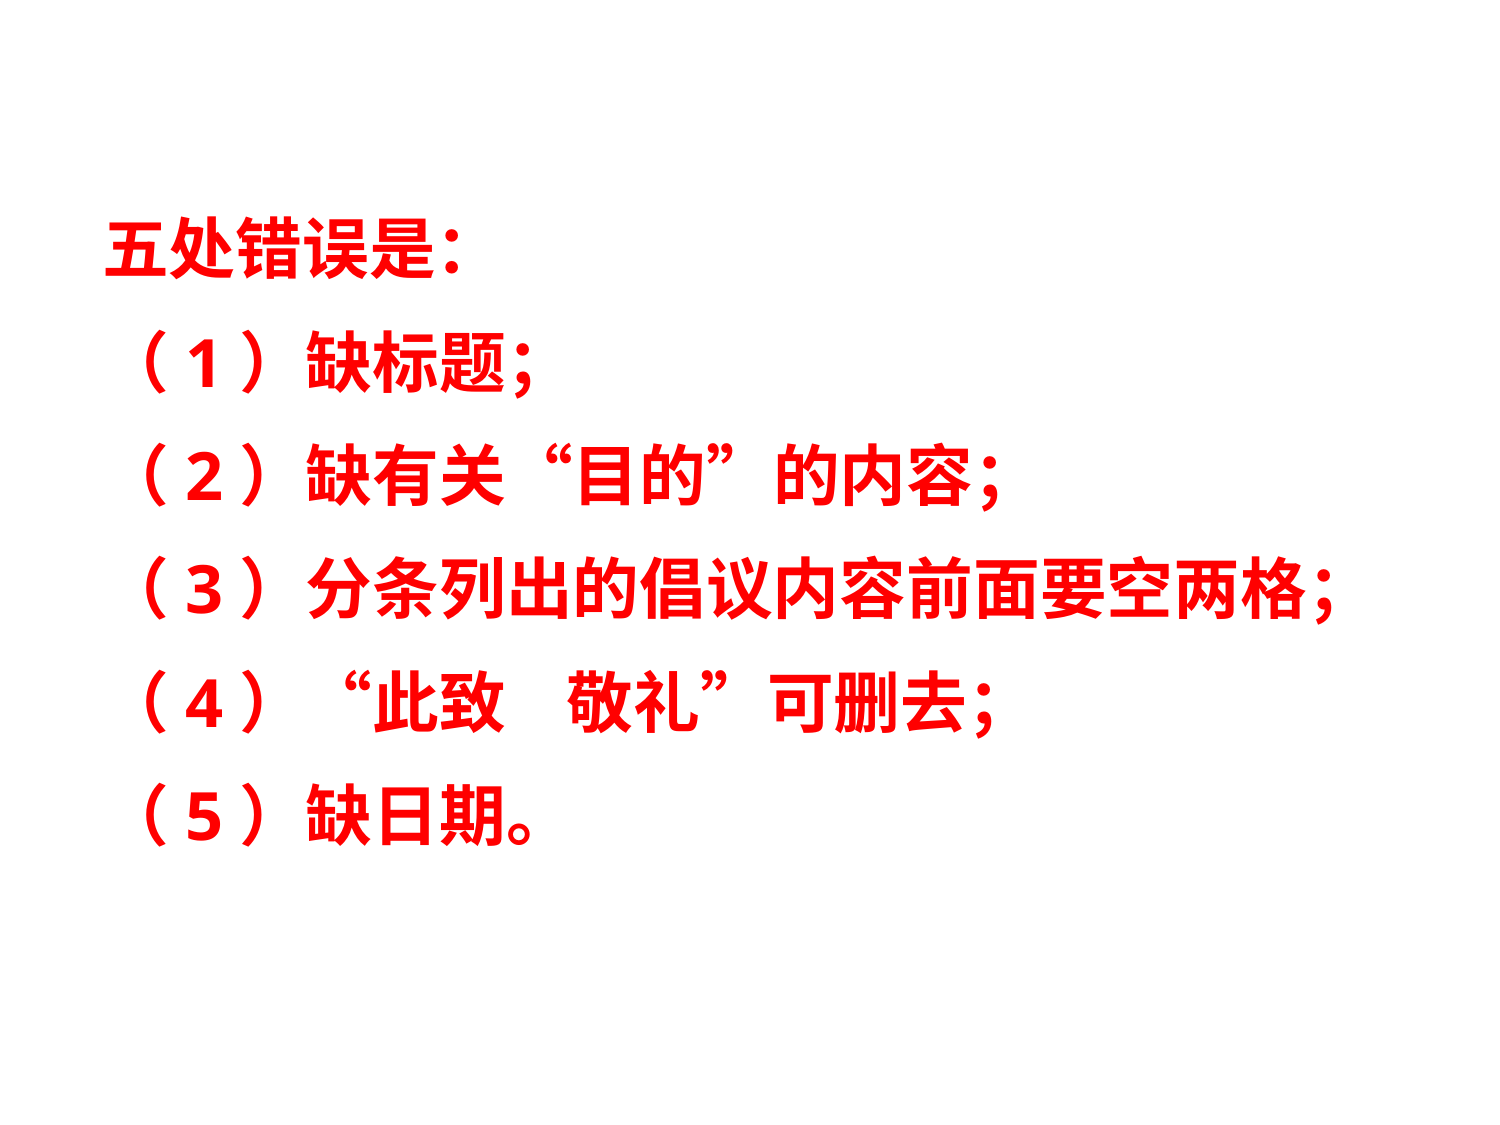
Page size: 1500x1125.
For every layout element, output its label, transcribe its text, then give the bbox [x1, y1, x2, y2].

text_box 五处错误是： （1）缺标题； （2）缺有关“目的”的内容； （3）分条列出的倡议内容前面要空两格； （4）“此致 敬礼”可删去； （5）缺日期。 [87, 199, 1375, 861]
